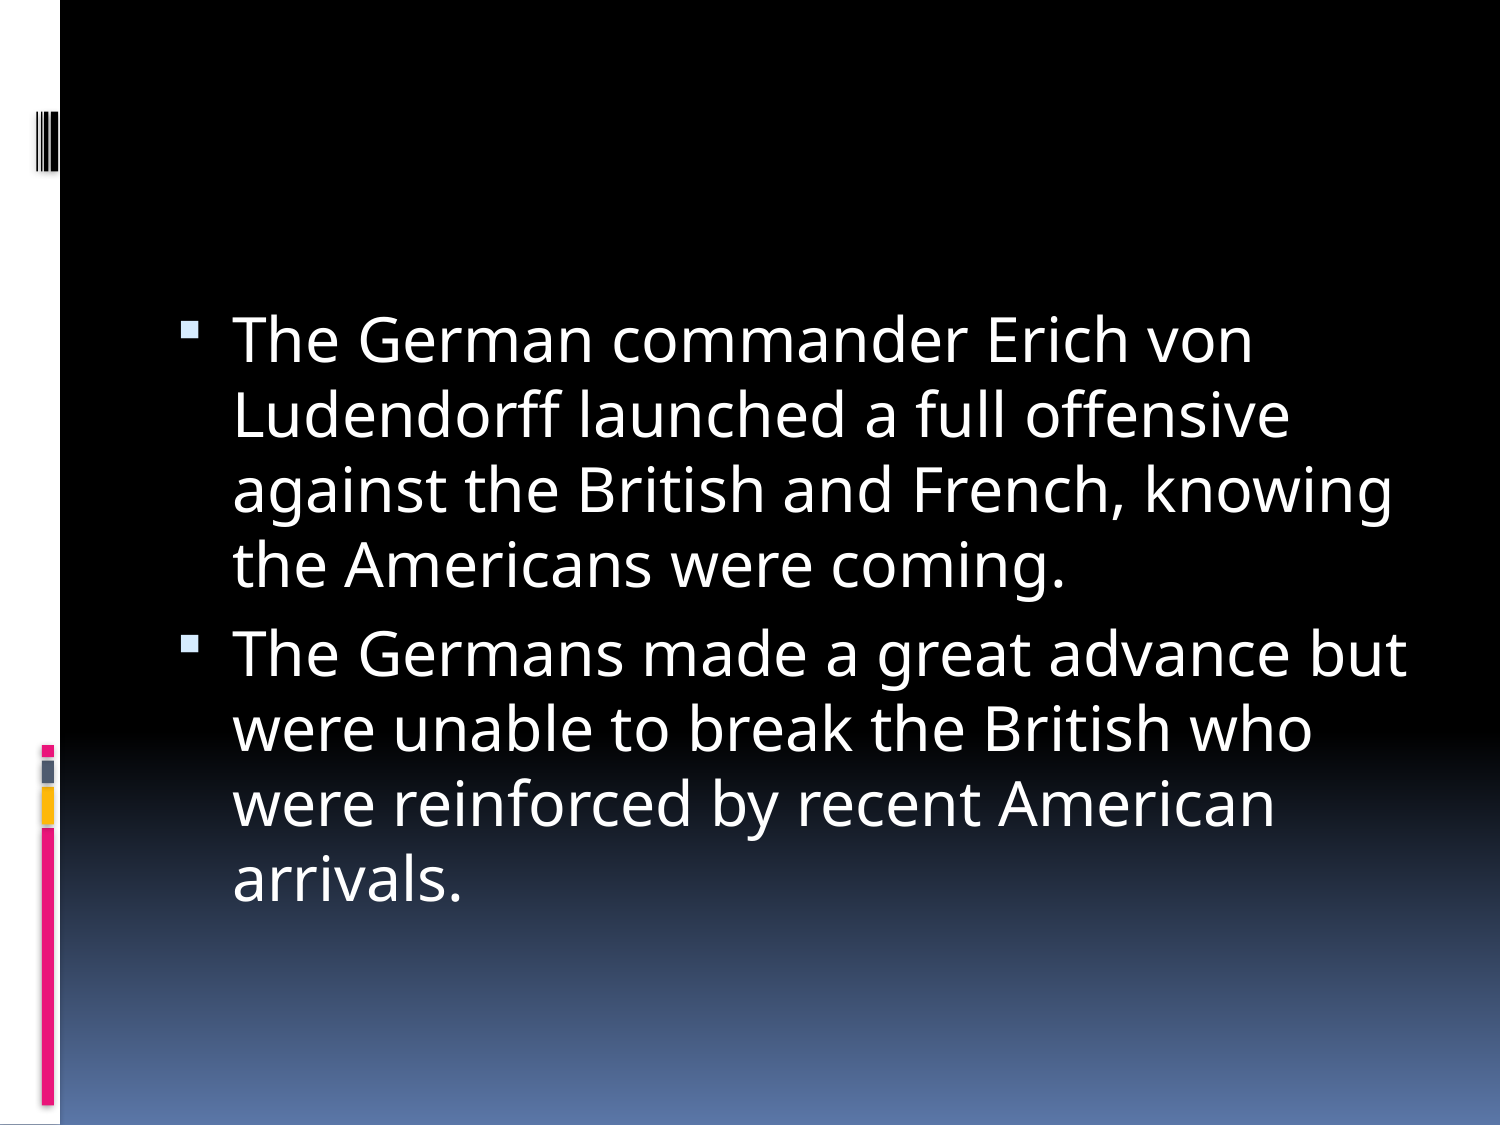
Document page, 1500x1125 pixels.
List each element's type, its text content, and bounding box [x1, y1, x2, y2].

list The German commander Erich von Ludendorff launched a full offensive against the British and French, knowing the Americans were coming. The Germans made a great advance but were unable to break the British who were reinforced by recent American arrivals. [150, 292, 1425, 1043]
